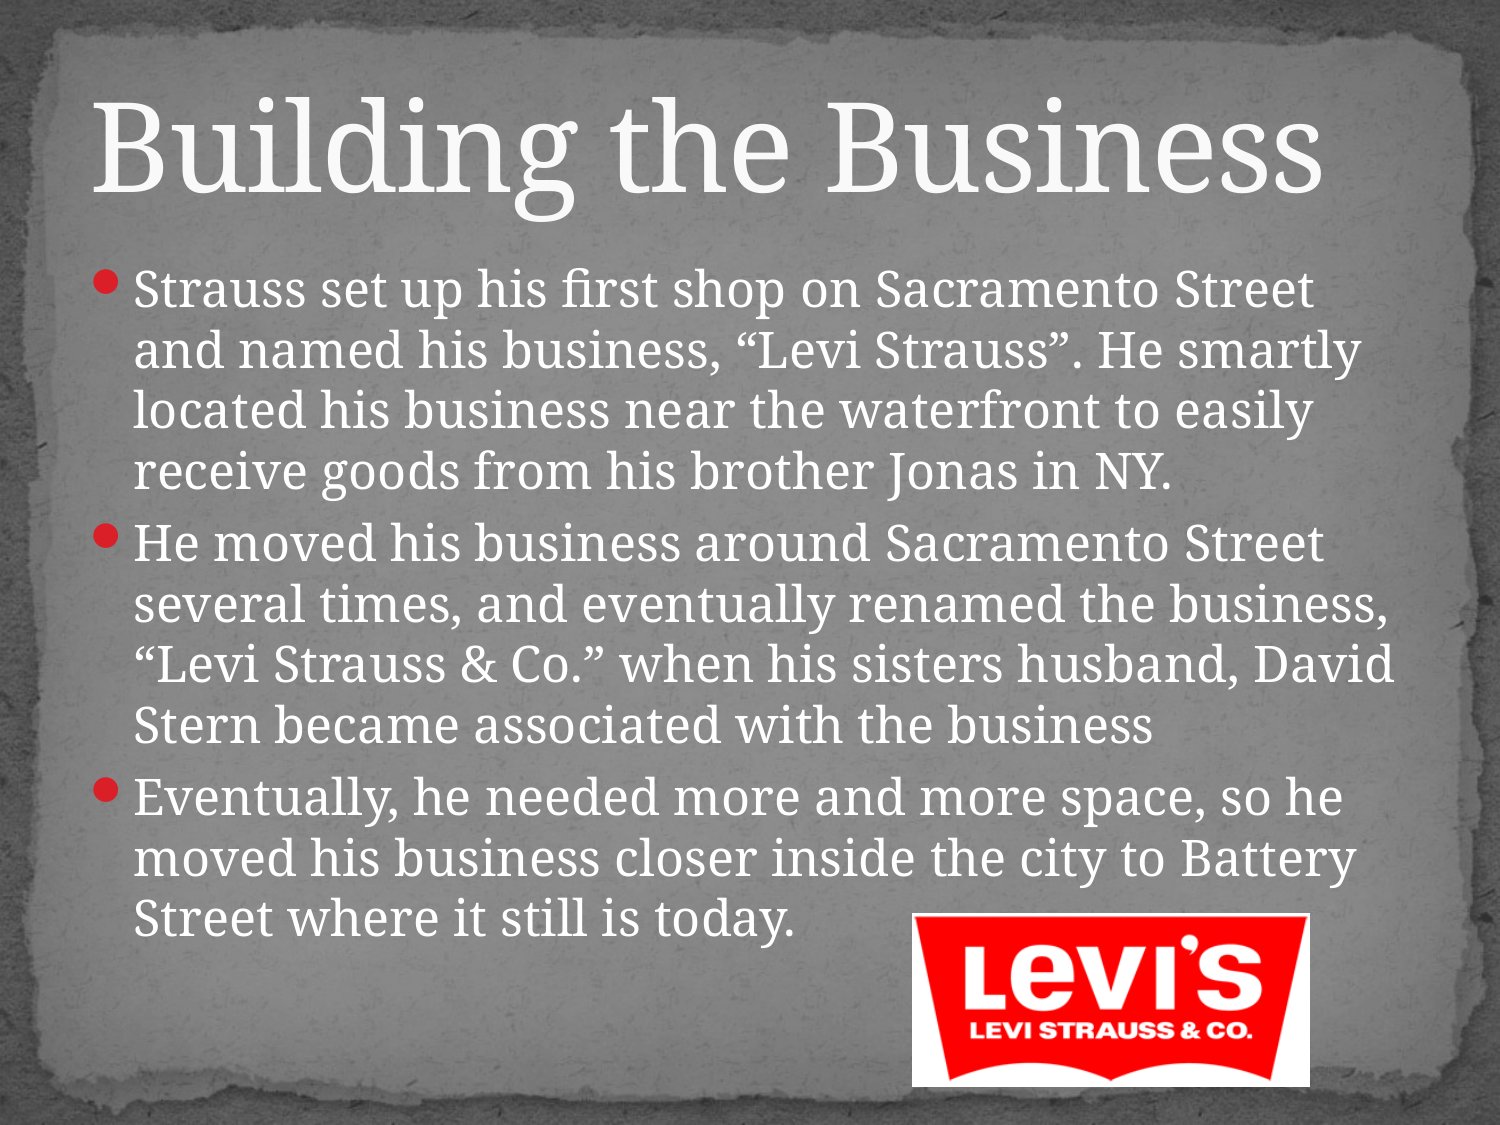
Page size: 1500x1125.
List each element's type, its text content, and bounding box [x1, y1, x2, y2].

title Building the Business [74, 24, 1425, 225]
picture [912, 913, 1310, 1087]
list Strauss set up his first shop on Sacramento Street and named his business, “Levi Strauss”. He smartly located his business near the waterfront to easily receive goods from his brother Jonas in NY. He moved his business around Sacramento Street several times, and eventually renamed the business, “Levi Strauss & Co.” when his sisters husband, David Stern became associated with the business Eventually, he needed more and more space, so he moved his business closer inside the city to Battery Street where it still is today. [75, 249, 1425, 1000]
